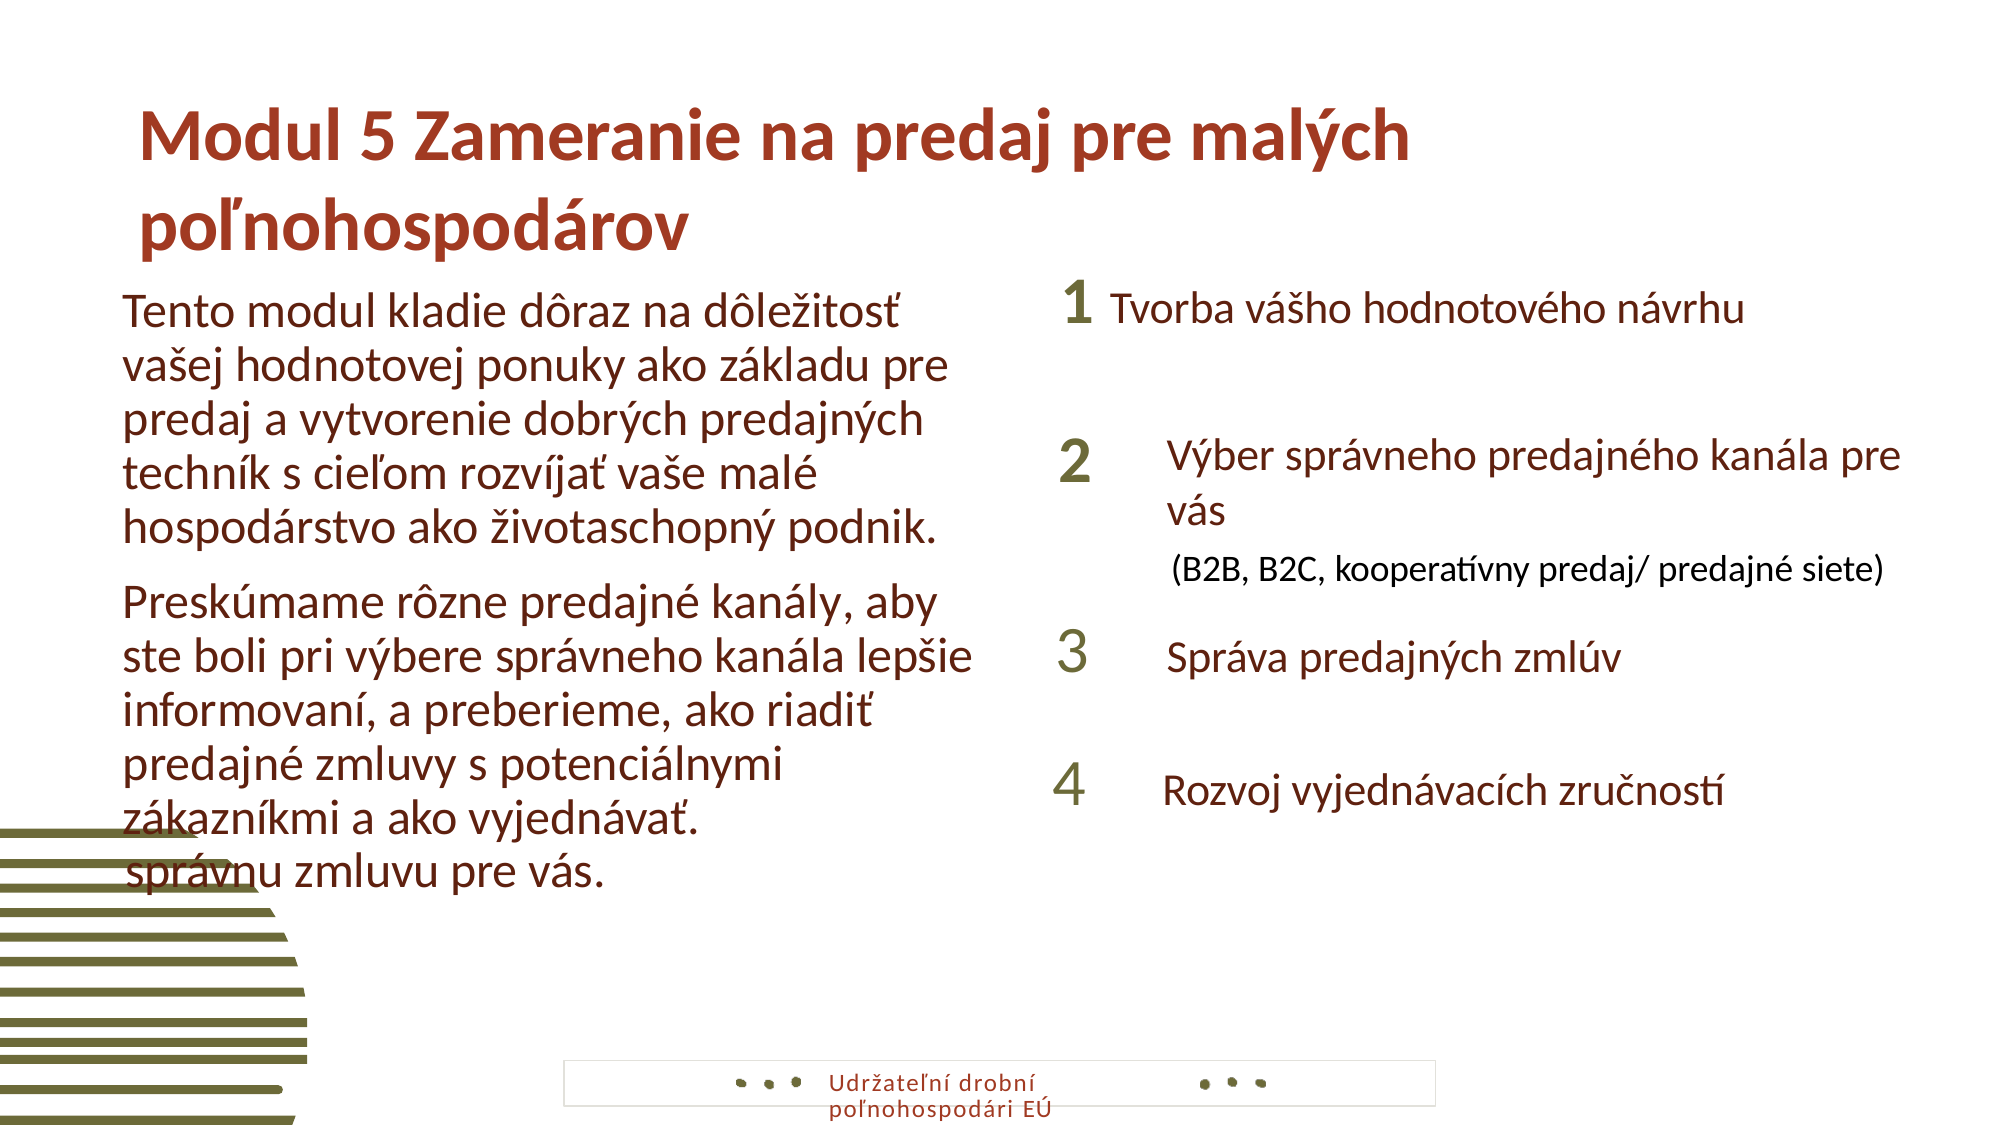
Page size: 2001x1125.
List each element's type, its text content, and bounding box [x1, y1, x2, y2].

text_box [0, 1037, 308, 1047]
title Modul 5 Zameranie na predaj pre malých poľnohospodárov [136, 83, 1577, 274]
text_box [0, 932, 289, 942]
text_box 1 Tvorba vášho hodnotového návrhu Výber správneho predajného kanála pre vás (B2B, B2C, kooperatívny predaj/ predajné siete) Správa predajných zmlúv Rozvoj vyjednávacích zručností [1051, 275, 1919, 815]
text_box [0, 1115, 296, 1125]
text_box [0, 1018, 308, 1028]
text_box [0, 987, 306, 997]
text_box [0, 1054, 308, 1064]
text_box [563, 1046, 1437, 1121]
text_box Tento modul kladie dôraz na dôležitosť vašej hodnotovej ponuky ako základu pre predaj a vytvorenie dobrých predajných techník s cieľom rozvíjať vaše malé hospodárstvo ako životaschopný podnik. Preskúmame rôzne predajné kanály, aby ste boli pri výbere správneho kanála lepšie informovaní, a preberieme, ako riadiť predajné zmluvy s potenciálnymi zákazníkmi a ako vyjednávať. správnu zmluvu pre vás. [0, 274, 1005, 898]
text_box [0, 908, 276, 918]
text_box [0, 956, 298, 967]
text_box [0, 1085, 283, 1095]
